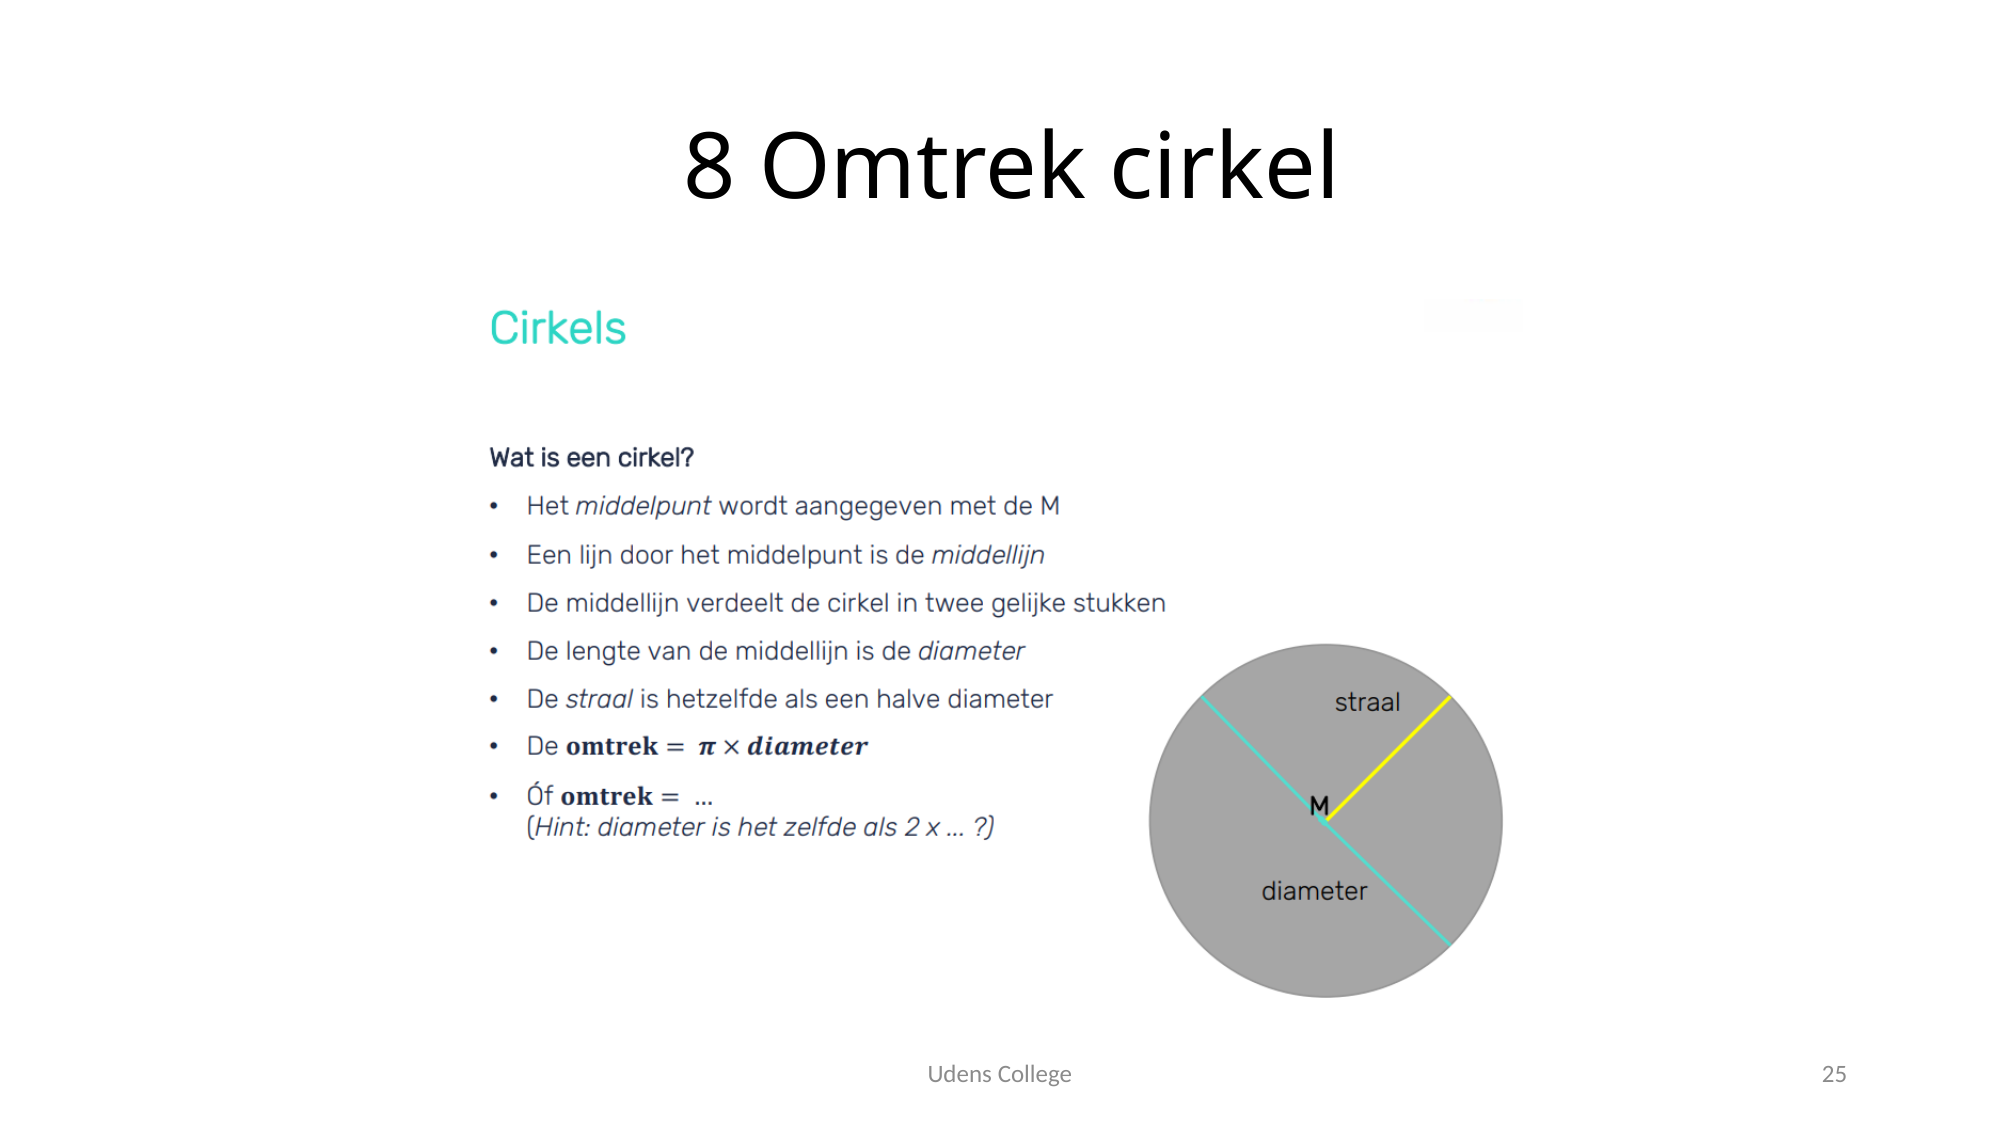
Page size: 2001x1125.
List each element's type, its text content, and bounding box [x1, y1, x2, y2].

footer Udens College [662, 1042, 1338, 1103]
title 8 Omtrek cirkel [137, 59, 1863, 278]
slide_number 25 [1412, 1042, 1863, 1103]
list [477, 299, 1523, 1014]
